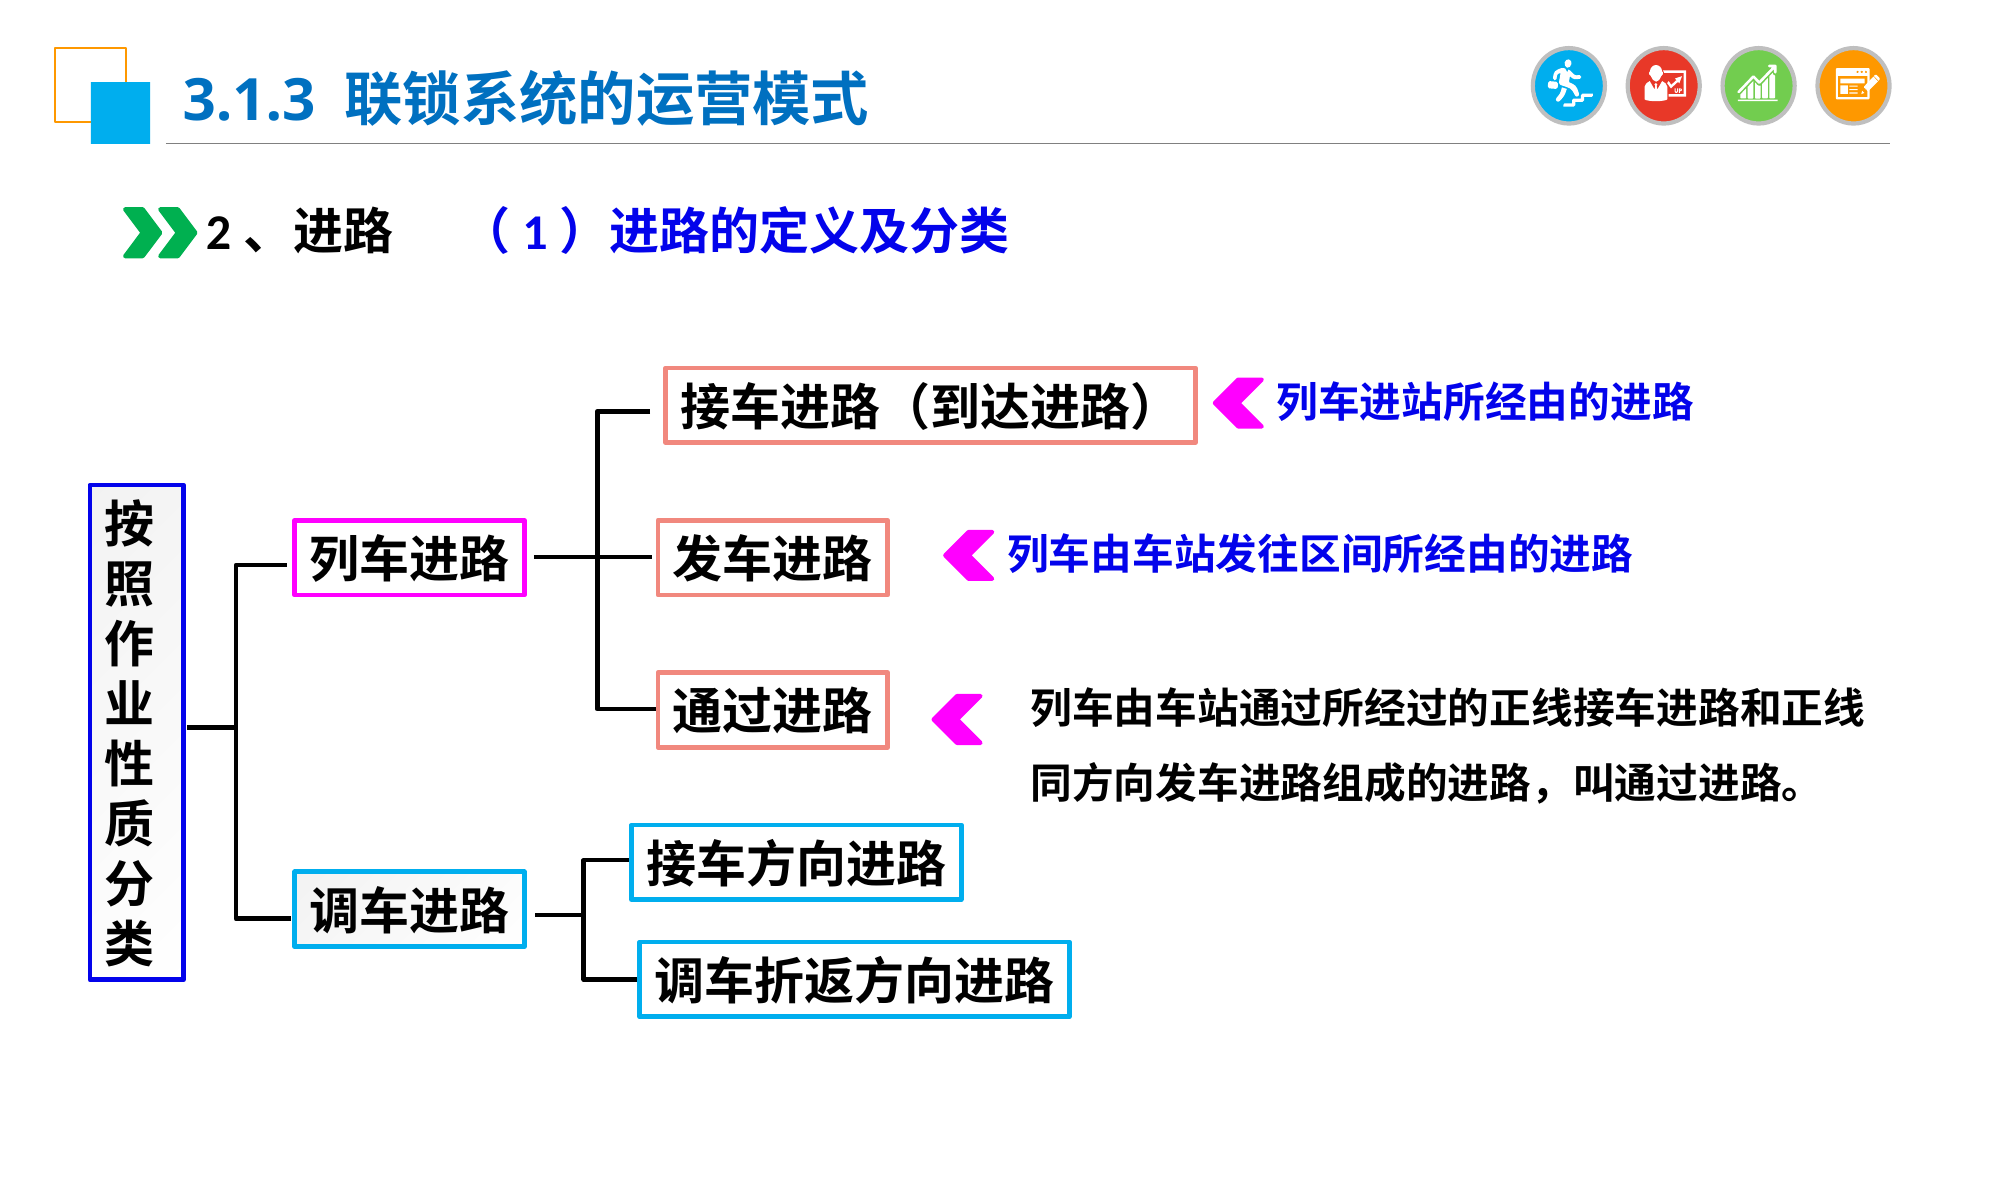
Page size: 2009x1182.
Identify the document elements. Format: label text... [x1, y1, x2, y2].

text_box 发车进路 [657, 520, 888, 595]
text_box （1）进路的定义及分类 [445, 192, 1025, 267]
text_box 接车方向进路 [631, 824, 962, 900]
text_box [187, 564, 292, 919]
text_box 列车进路 [294, 520, 525, 595]
text_box 3.1.3 联锁系统的运营模式 [162, 51, 890, 142]
text_box [596, 410, 657, 710]
text_box 通过进路 [657, 672, 888, 748]
text_box 接车进路（到达进路） [665, 367, 1196, 443]
text_box 按照作业性质分类 [89, 485, 184, 980]
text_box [535, 859, 640, 980]
text_box 调车折返方向进路 [639, 942, 1070, 1017]
text_box [943, 529, 995, 581]
text_box 列车由车站发往区间所经由的进路 [992, 520, 1696, 586]
text_box 列车进站所经由的进路 [1261, 367, 2008, 433]
text_box 调车进路 [294, 871, 525, 947]
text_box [124, 191, 404, 269]
text_box [931, 693, 983, 746]
text_box 列车由车站通过所经过的正线接车进路和正线同方向发车进路组成的进路，叫通过进路。 [1015, 649, 1887, 814]
text_box [1212, 377, 1264, 429]
